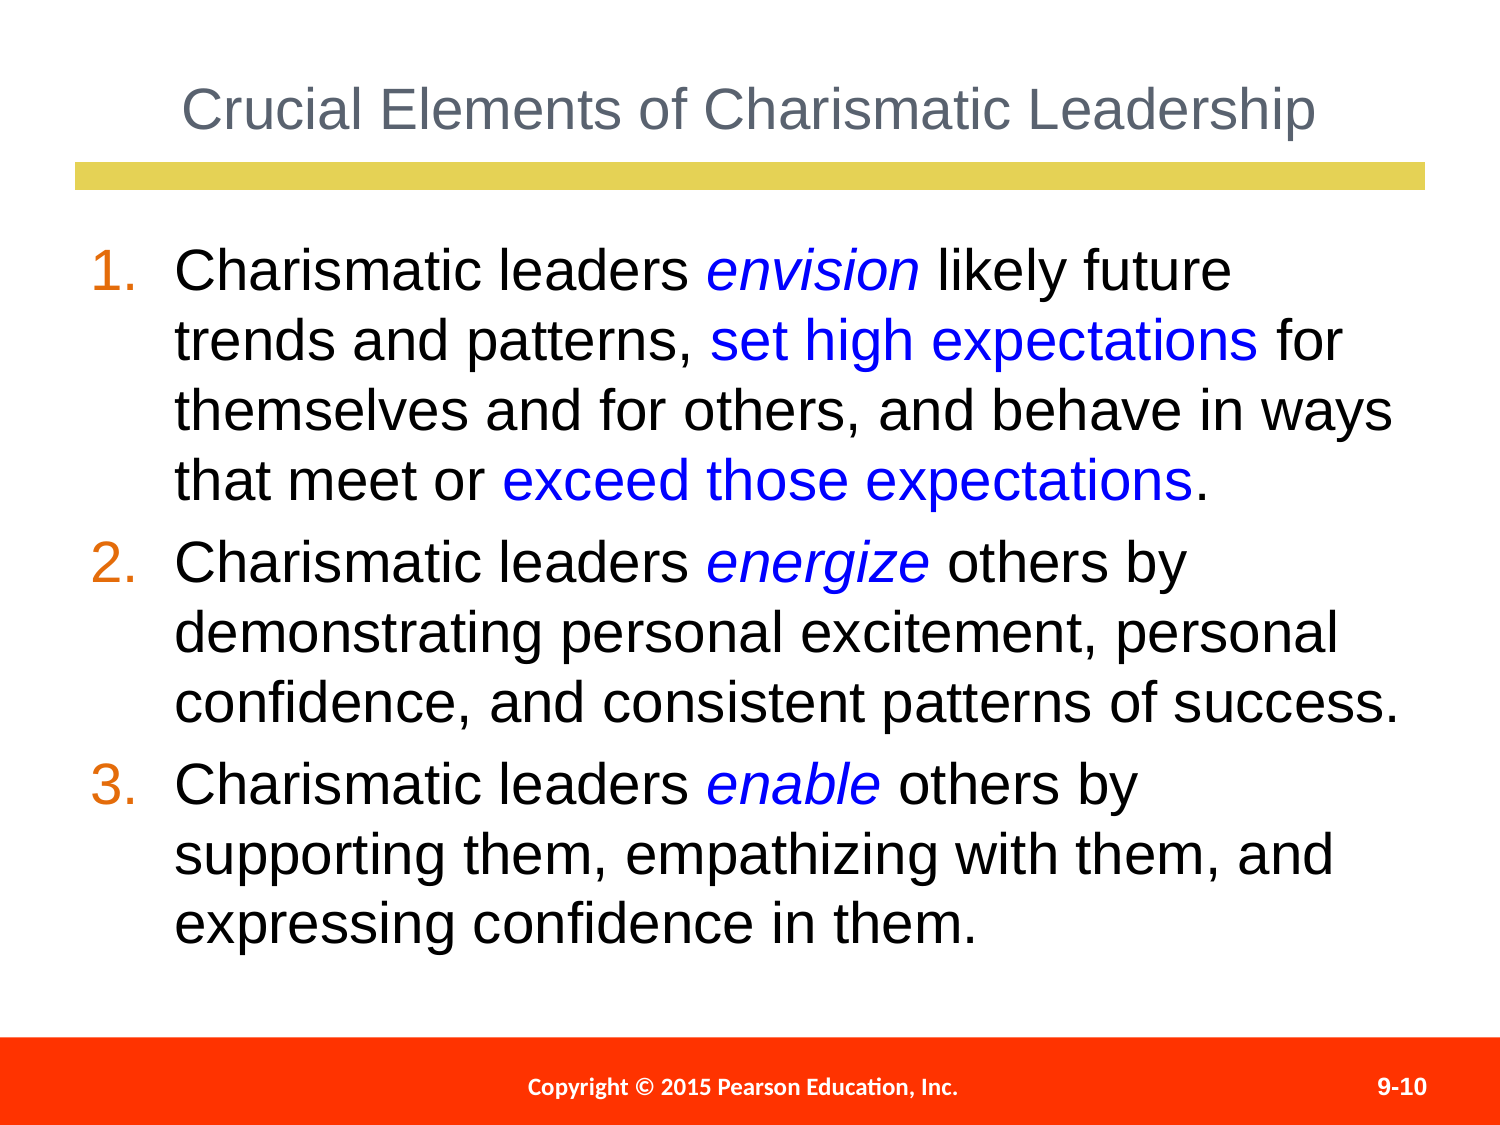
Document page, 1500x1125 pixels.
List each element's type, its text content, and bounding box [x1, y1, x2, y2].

title Crucial Elements of Charismatic Leadership [74, 12, 1426, 201]
list Charismatic leaders envision likely future trends and patterns, set high expectations for themselves and for others, and behave in ways that meet or exceed those expectations. Charismatic leaders energize others by demonstrating personal excitement, personal confidence, and consistent patterns of success. Charismatic leaders enable others by supporting them, empathizing with them, and expressing confidence in them. [74, 224, 1426, 988]
